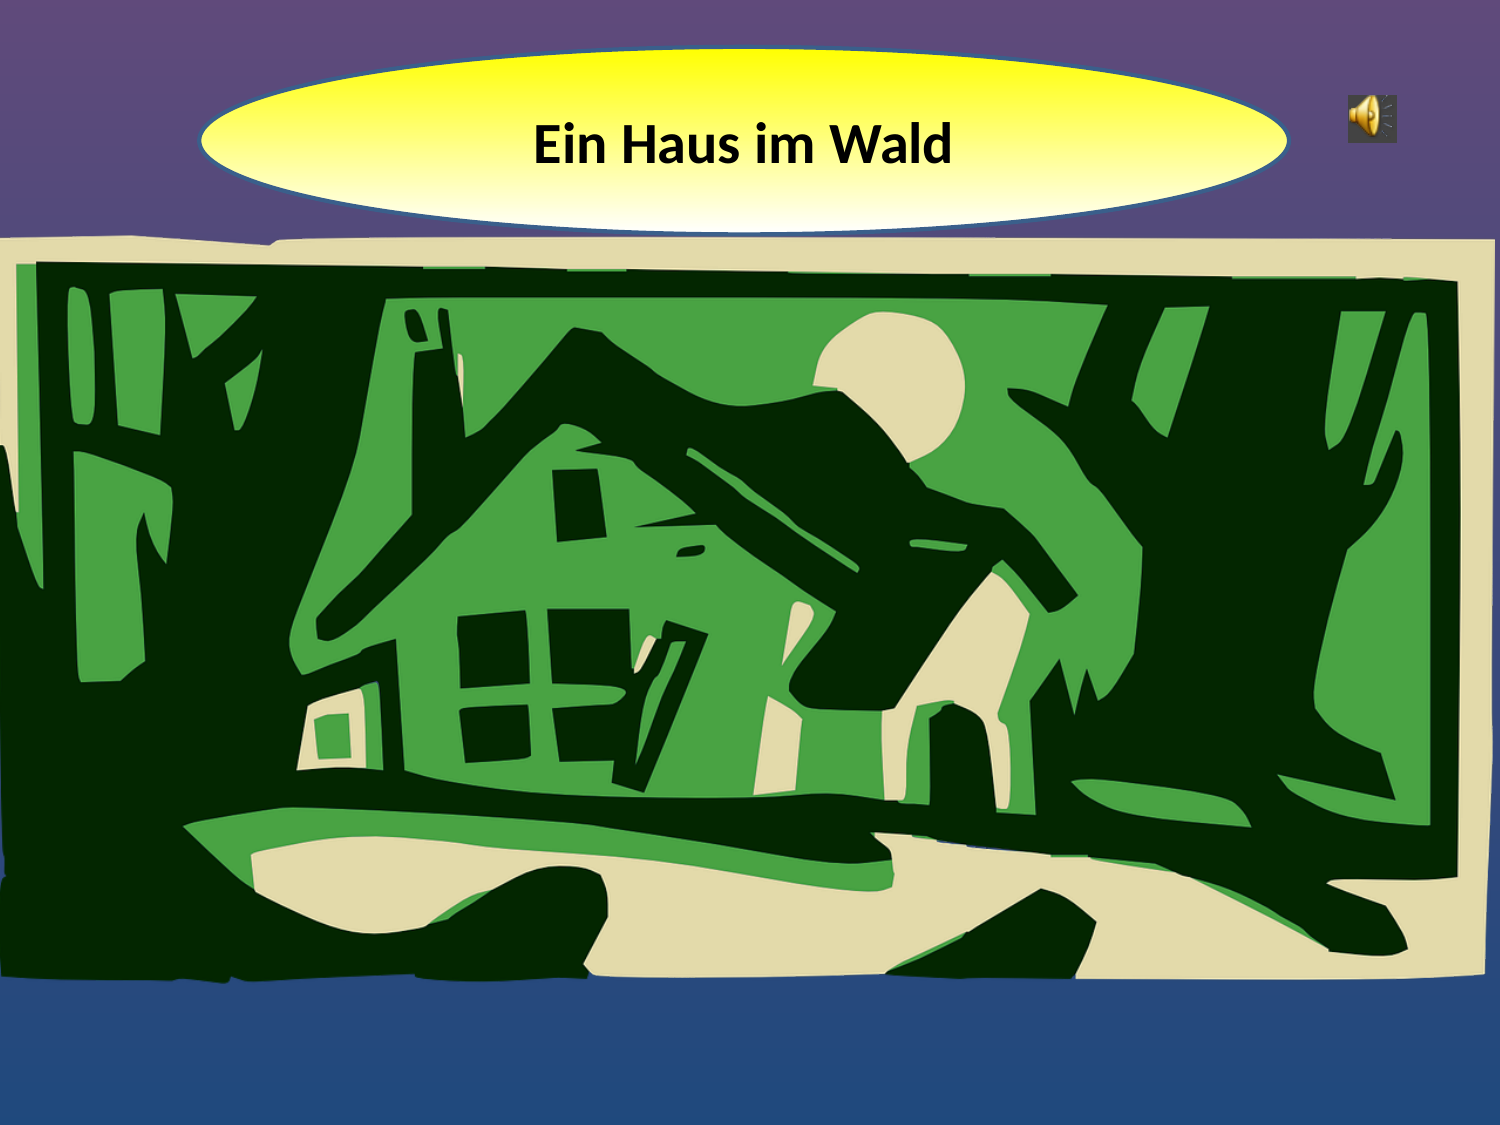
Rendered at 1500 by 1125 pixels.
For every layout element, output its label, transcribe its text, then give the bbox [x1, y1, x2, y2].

picture [1347, 93, 1398, 144]
text_box Ein Haus im Wald [197, 44, 1292, 232]
picture [0, 234, 1495, 985]
